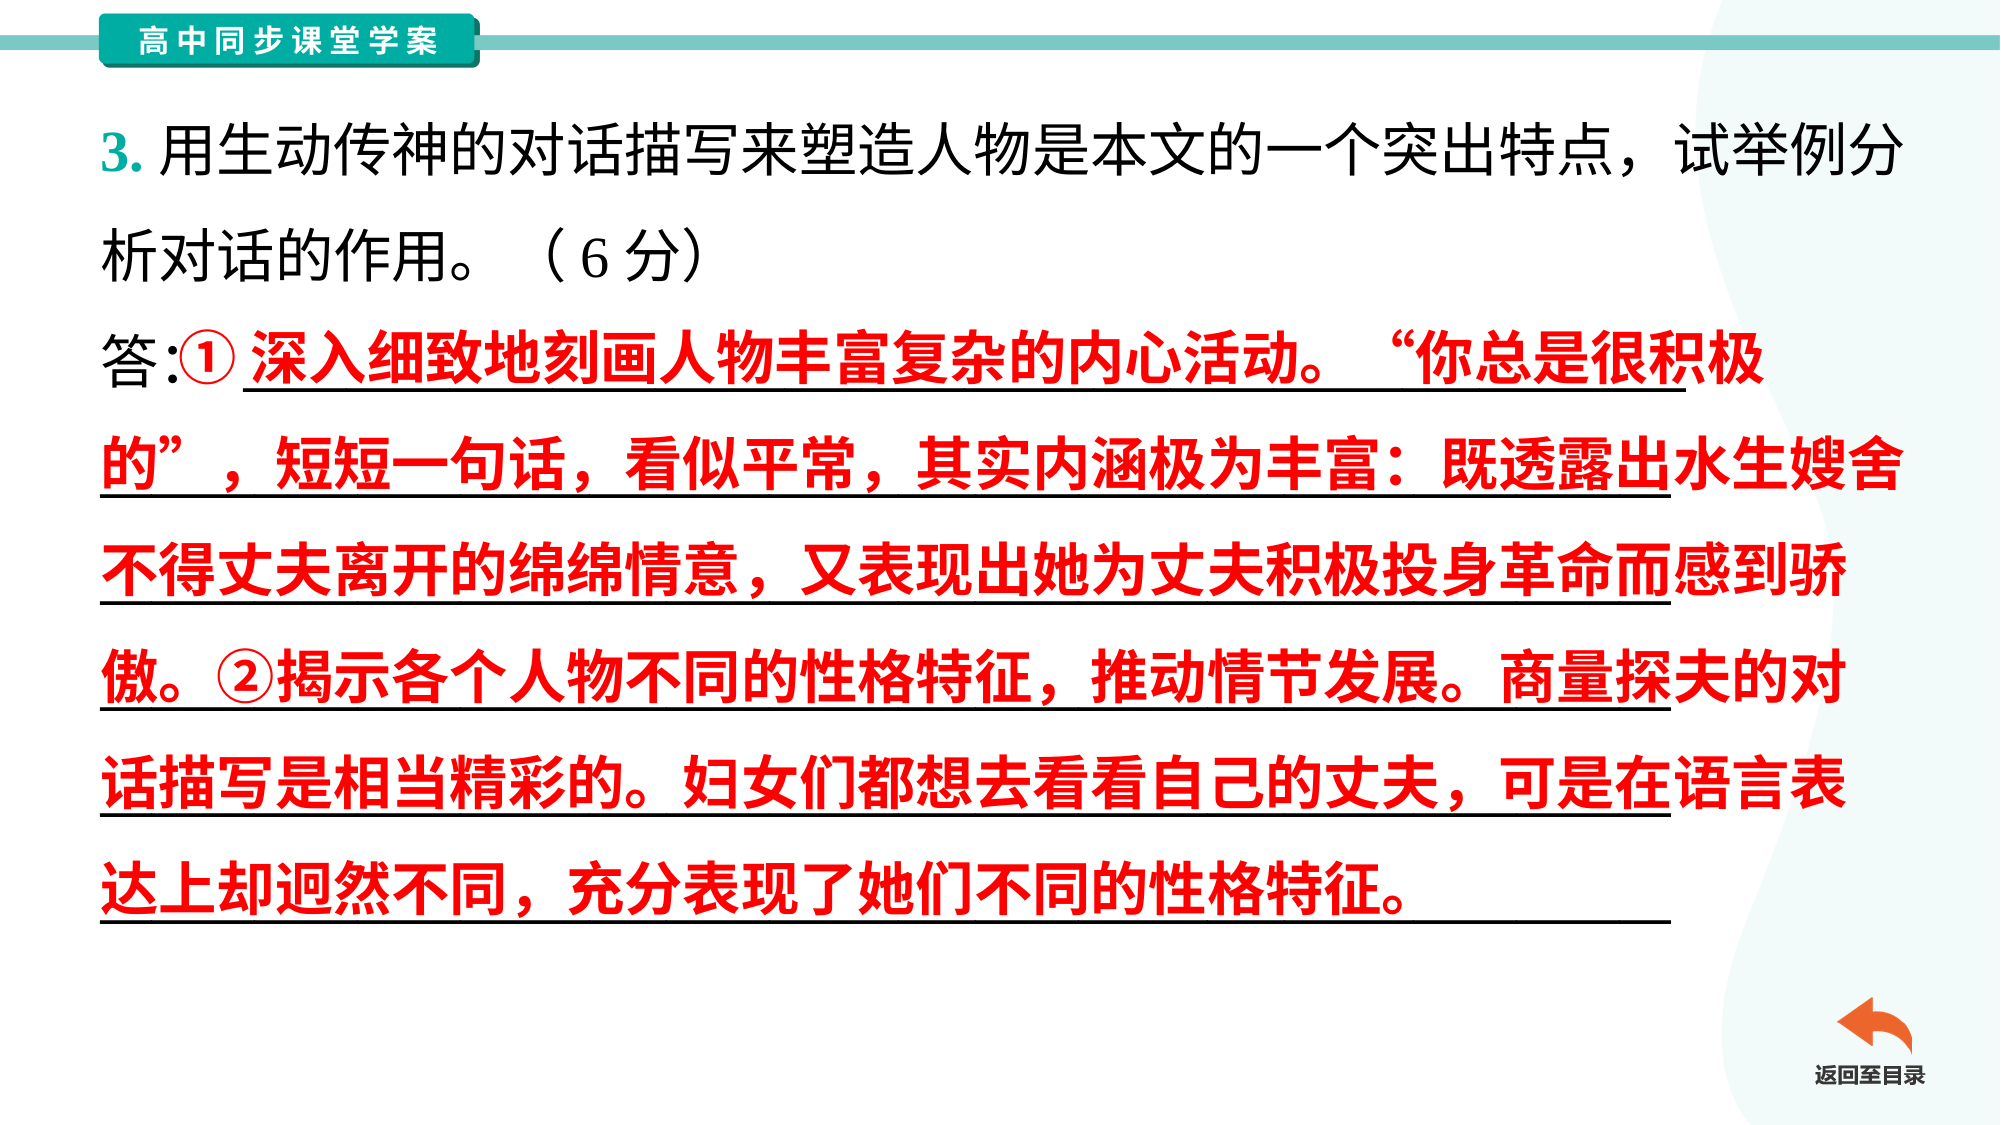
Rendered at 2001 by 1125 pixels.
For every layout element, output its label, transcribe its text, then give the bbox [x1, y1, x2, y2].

picture [0, 0, 2000, 1125]
text_box ①深入细致地刻画人物丰富复杂的内心活动。“你总是很积极 的”，短短一句话，看似平常，其实内涵极为丰富：既透露出水生嫂舍 不得丈夫离开的绵绵情意，又表现出她为丈夫积极投身革命而感到骄 傲。②揭示各个人物不同的性格特征，推动情节发展。商量探夫的对 话描写是相当精彩的。妇女们都想去看看自己的丈夫，可是在语言表 达上却迥然不同，充分表现了她们不同的性格特征。 [100, 284, 1899, 923]
text_box 3.用生动传神的对话描写来塑造人物是本文的一个突出特点，试举例分 析对话的作用。（6分） 答： ________________________________________________________ _____________________________________________________________ _____________________________________________________________ _____________________________________________________________ _____________________________________________________________ _____________________________________________________________ [100, 76, 1899, 284]
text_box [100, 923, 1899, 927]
